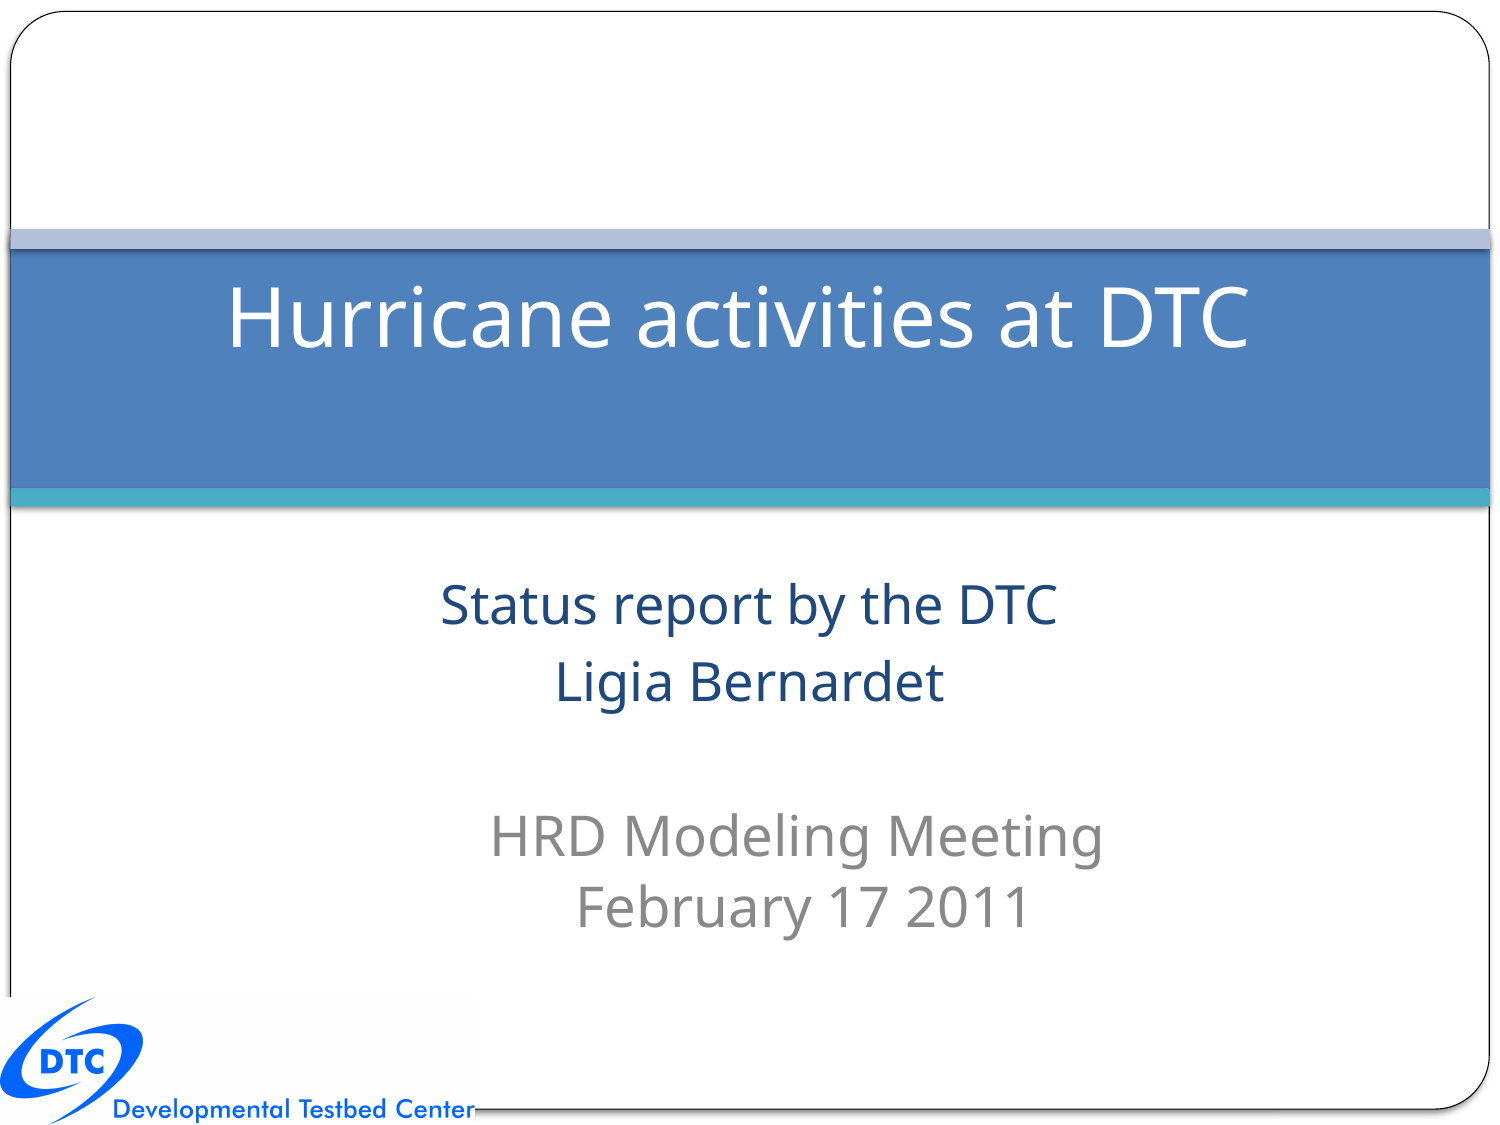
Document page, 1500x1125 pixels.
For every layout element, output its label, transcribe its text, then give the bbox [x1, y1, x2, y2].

title Hurricane activities at DTC [74, 246, 1426, 489]
picture [0, 997, 476, 1125]
subtitle Status report by the DTC Ligia Bernardet [224, 562, 1276, 826]
text_box HRD Modeling Meeting February 17 2011 [312, 800, 1283, 899]
